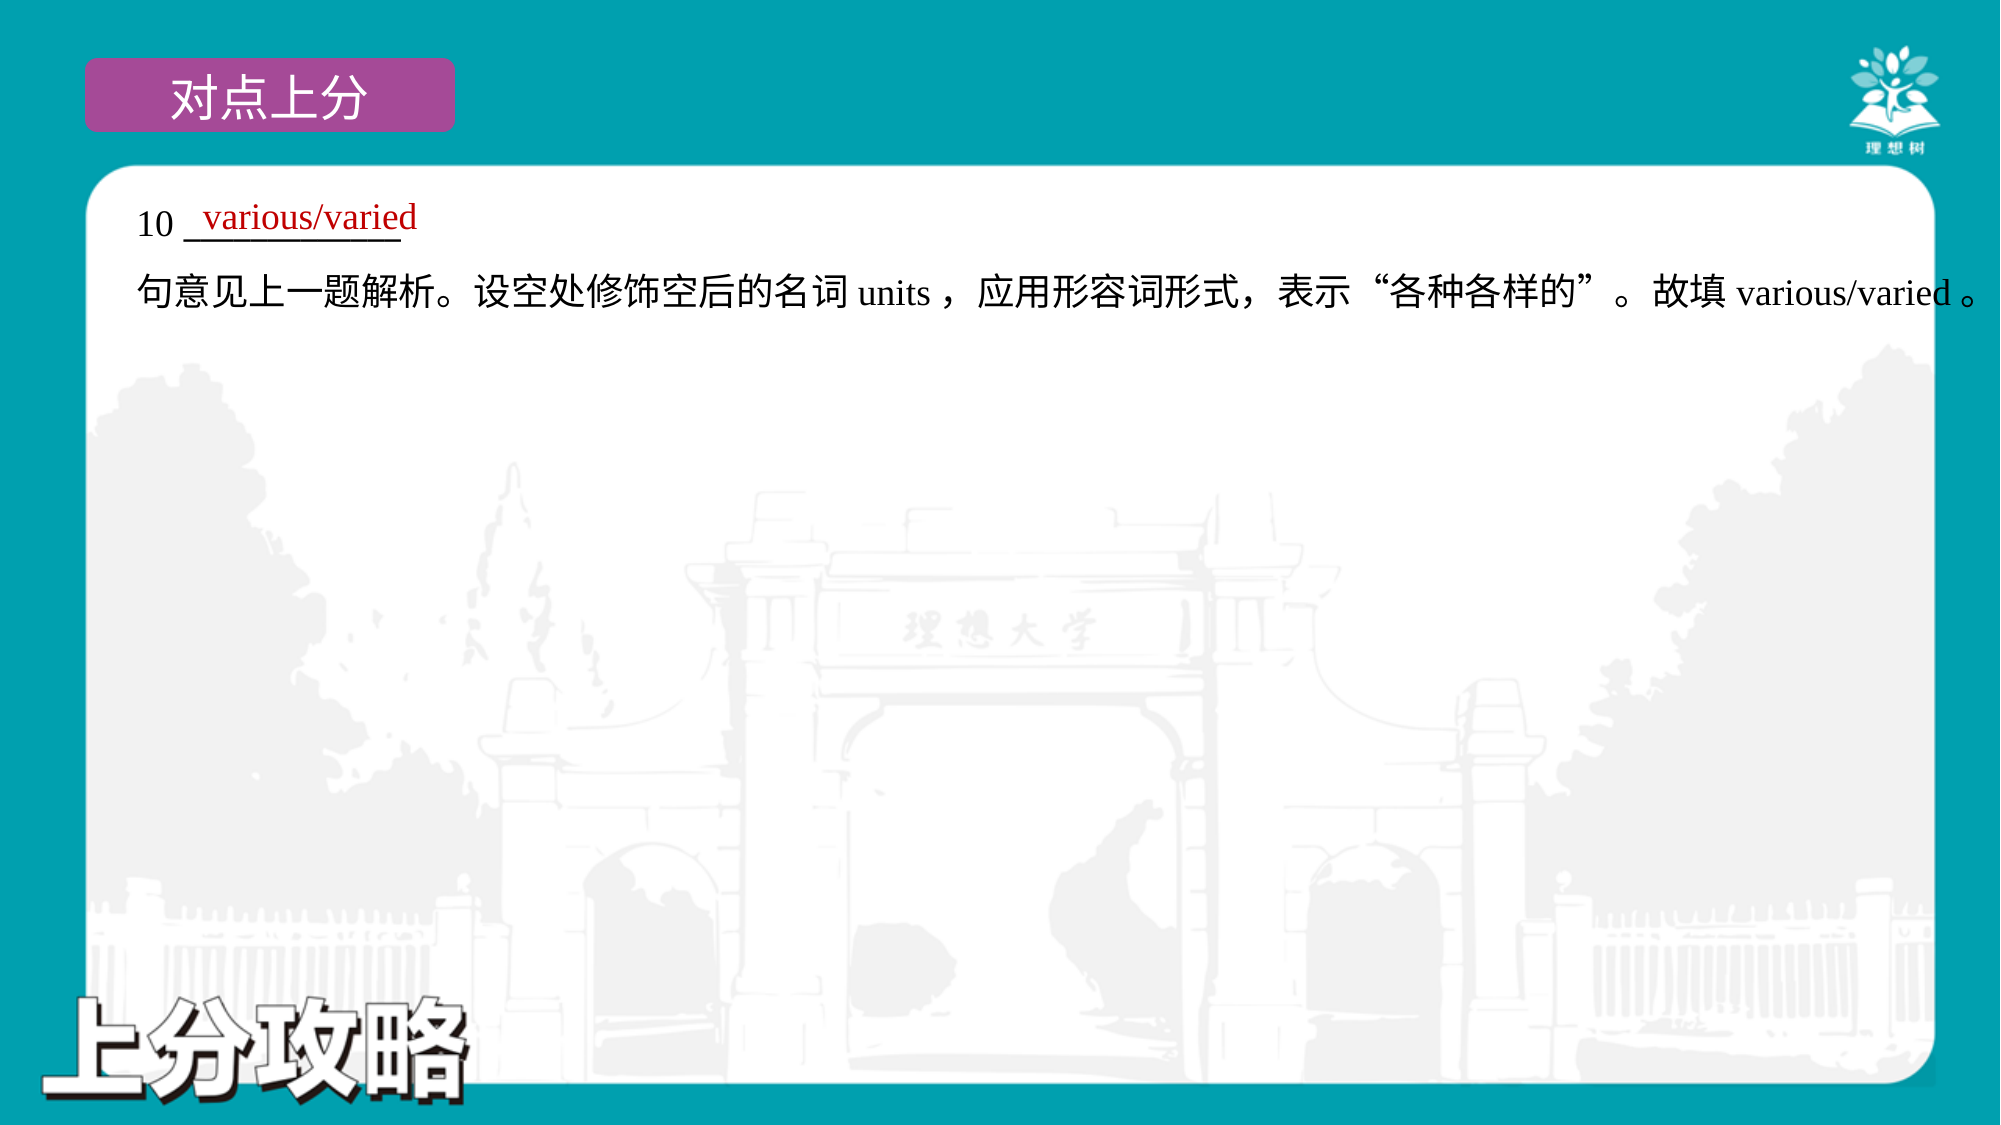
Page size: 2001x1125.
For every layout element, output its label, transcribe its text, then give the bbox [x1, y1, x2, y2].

text_box various/varied [189, 170, 432, 230]
text_box 10 _____________ [136, 176, 1865, 237]
text_box 句意见上一题解析。设空处修饰空后的名词units，应用形容词形式，表示“各种各样的”。故填various/varied。 [136, 244, 1865, 372]
picture [0, 0, 2000, 1125]
